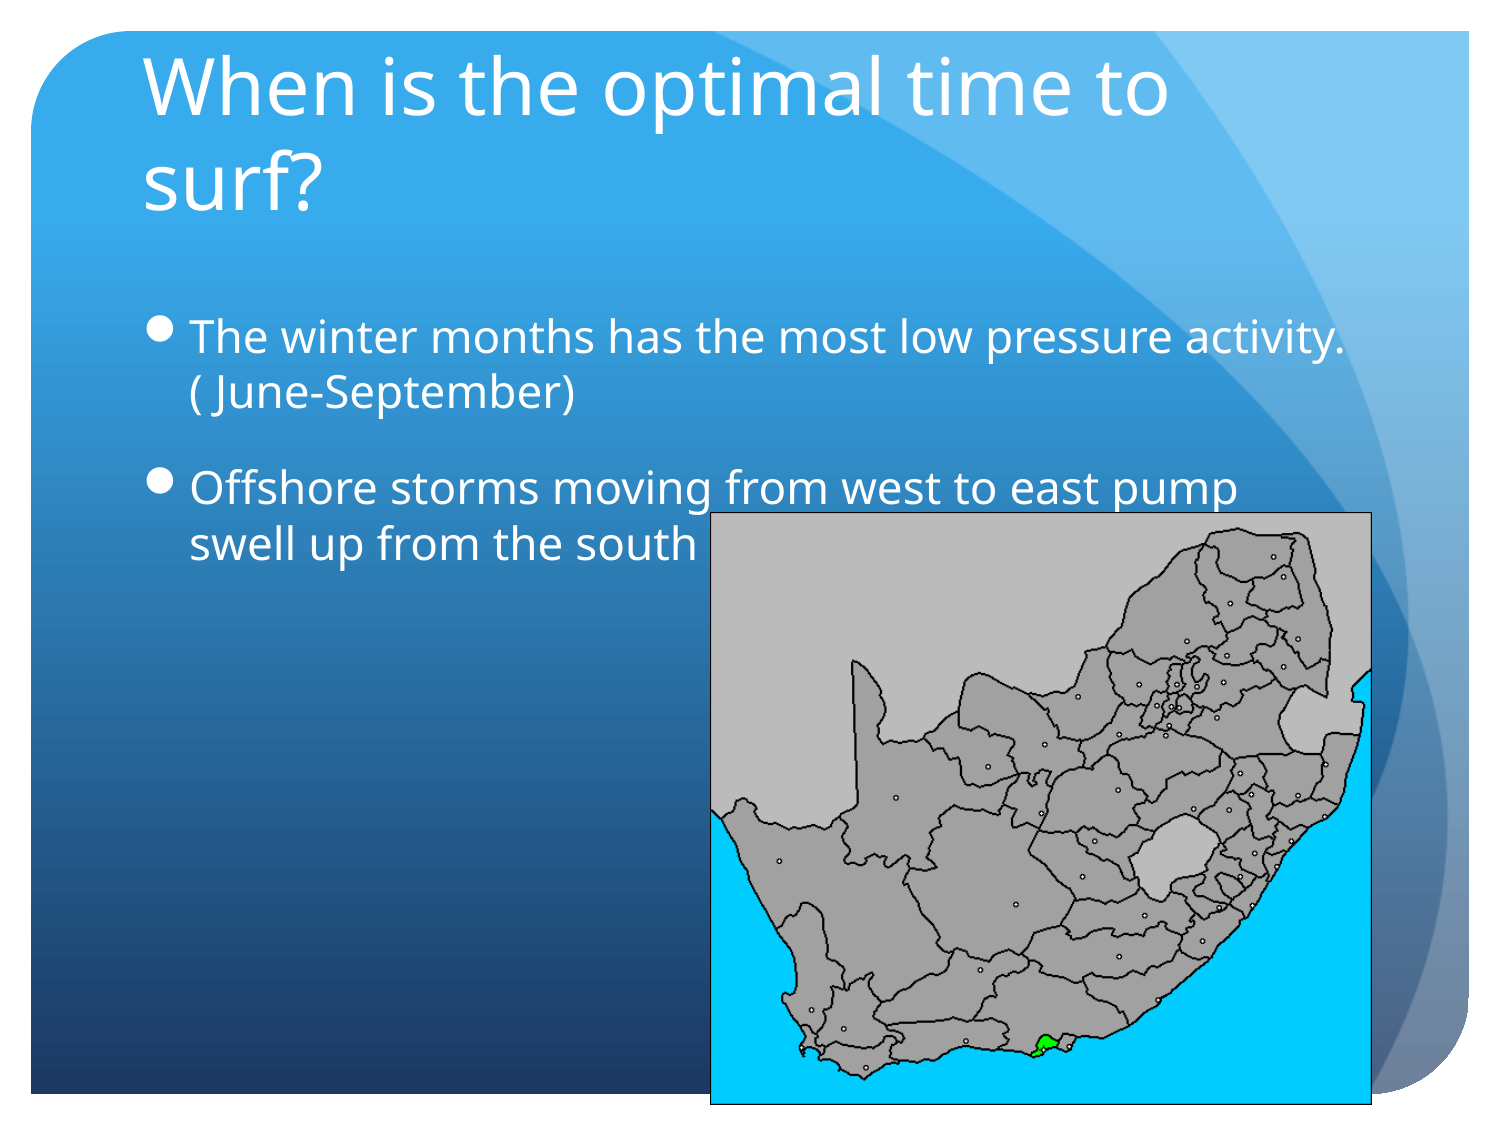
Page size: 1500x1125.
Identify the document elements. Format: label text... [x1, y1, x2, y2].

list The winter months has the most low pressure activity. ( June-September) Offshore storms moving from west to east pump swell up from the south [127, 299, 1372, 991]
title When is the optimal time to surf? [127, 62, 1372, 234]
picture [24, 30, 1473, 1094]
